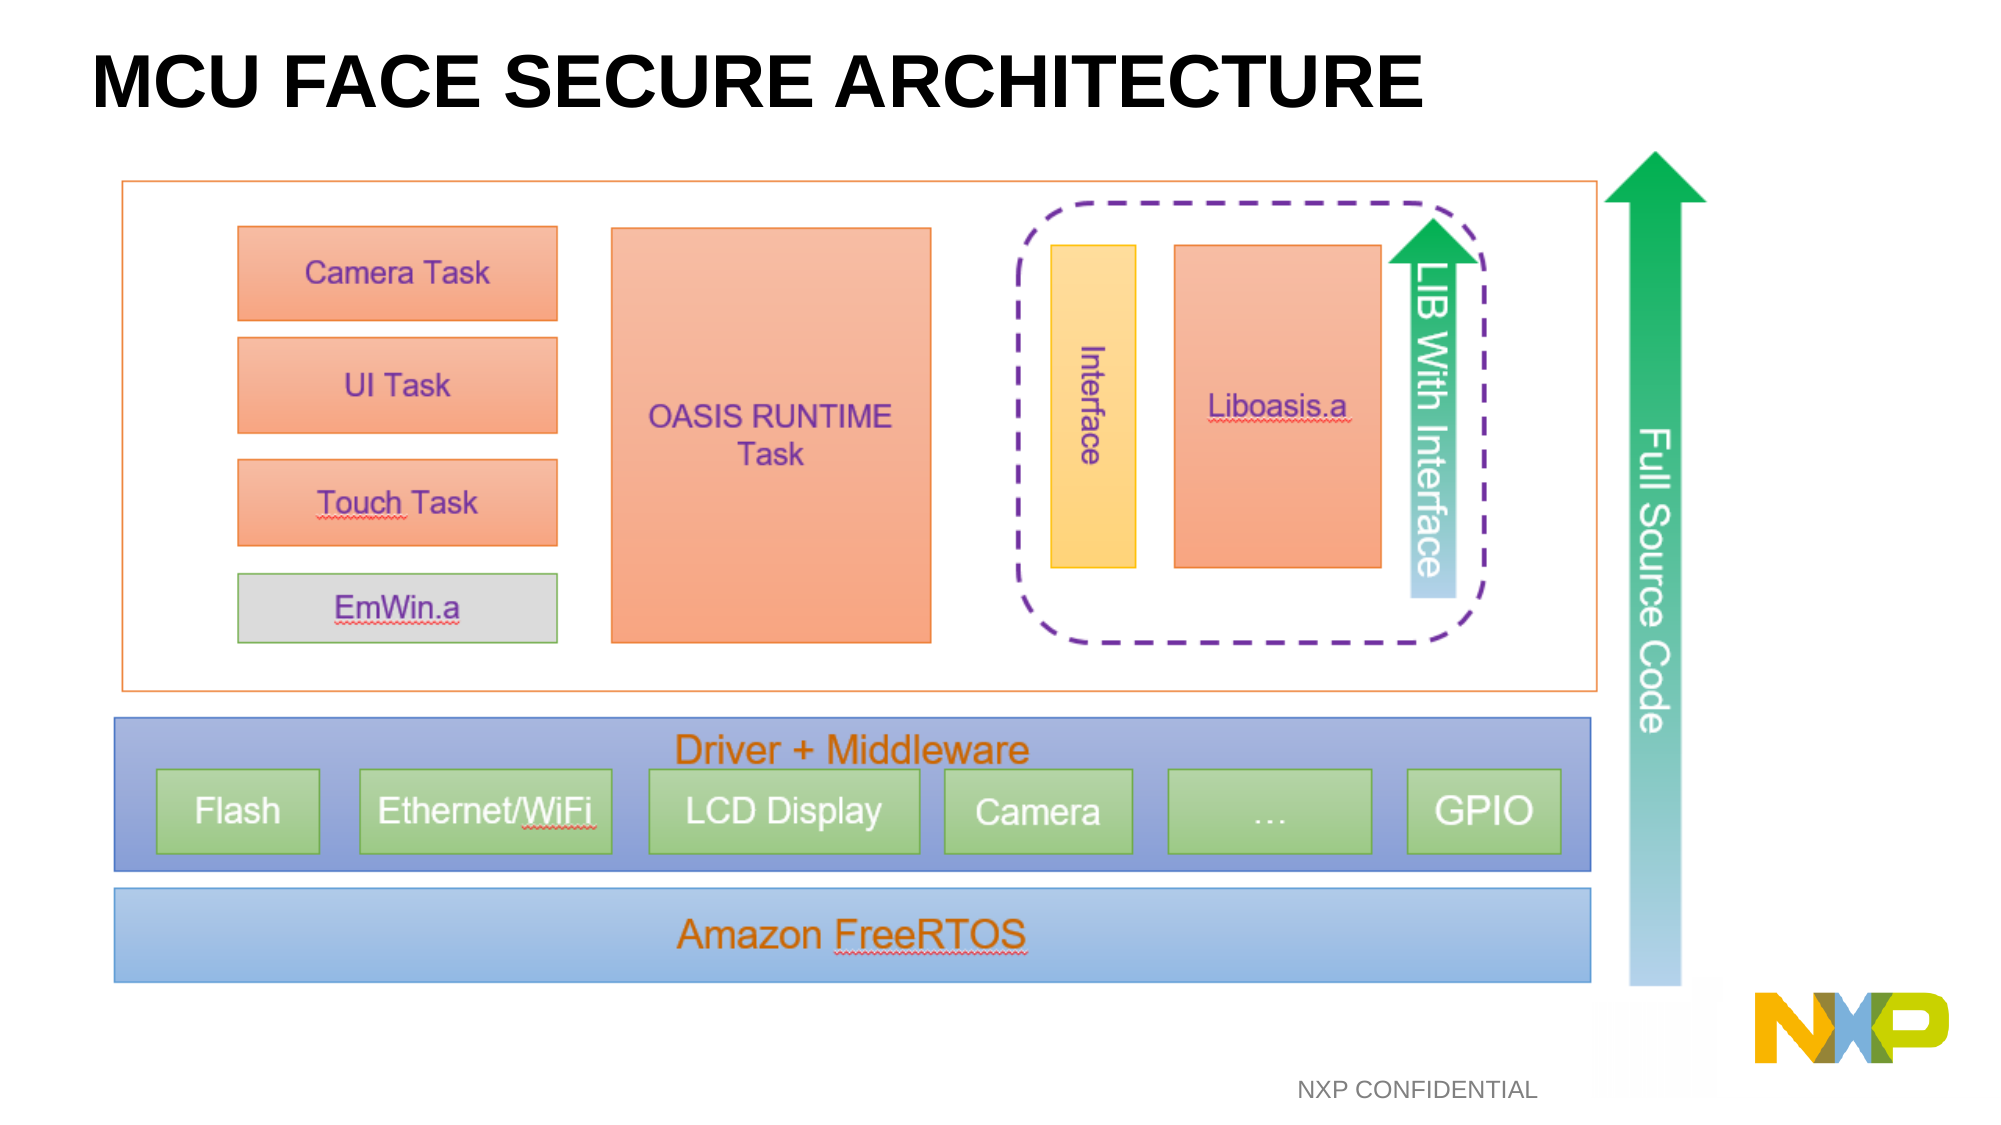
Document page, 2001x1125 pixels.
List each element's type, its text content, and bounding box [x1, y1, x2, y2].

title Mcu face secure aRCHITECTURE [75, 25, 1618, 152]
picture [100, 151, 2000, 1098]
